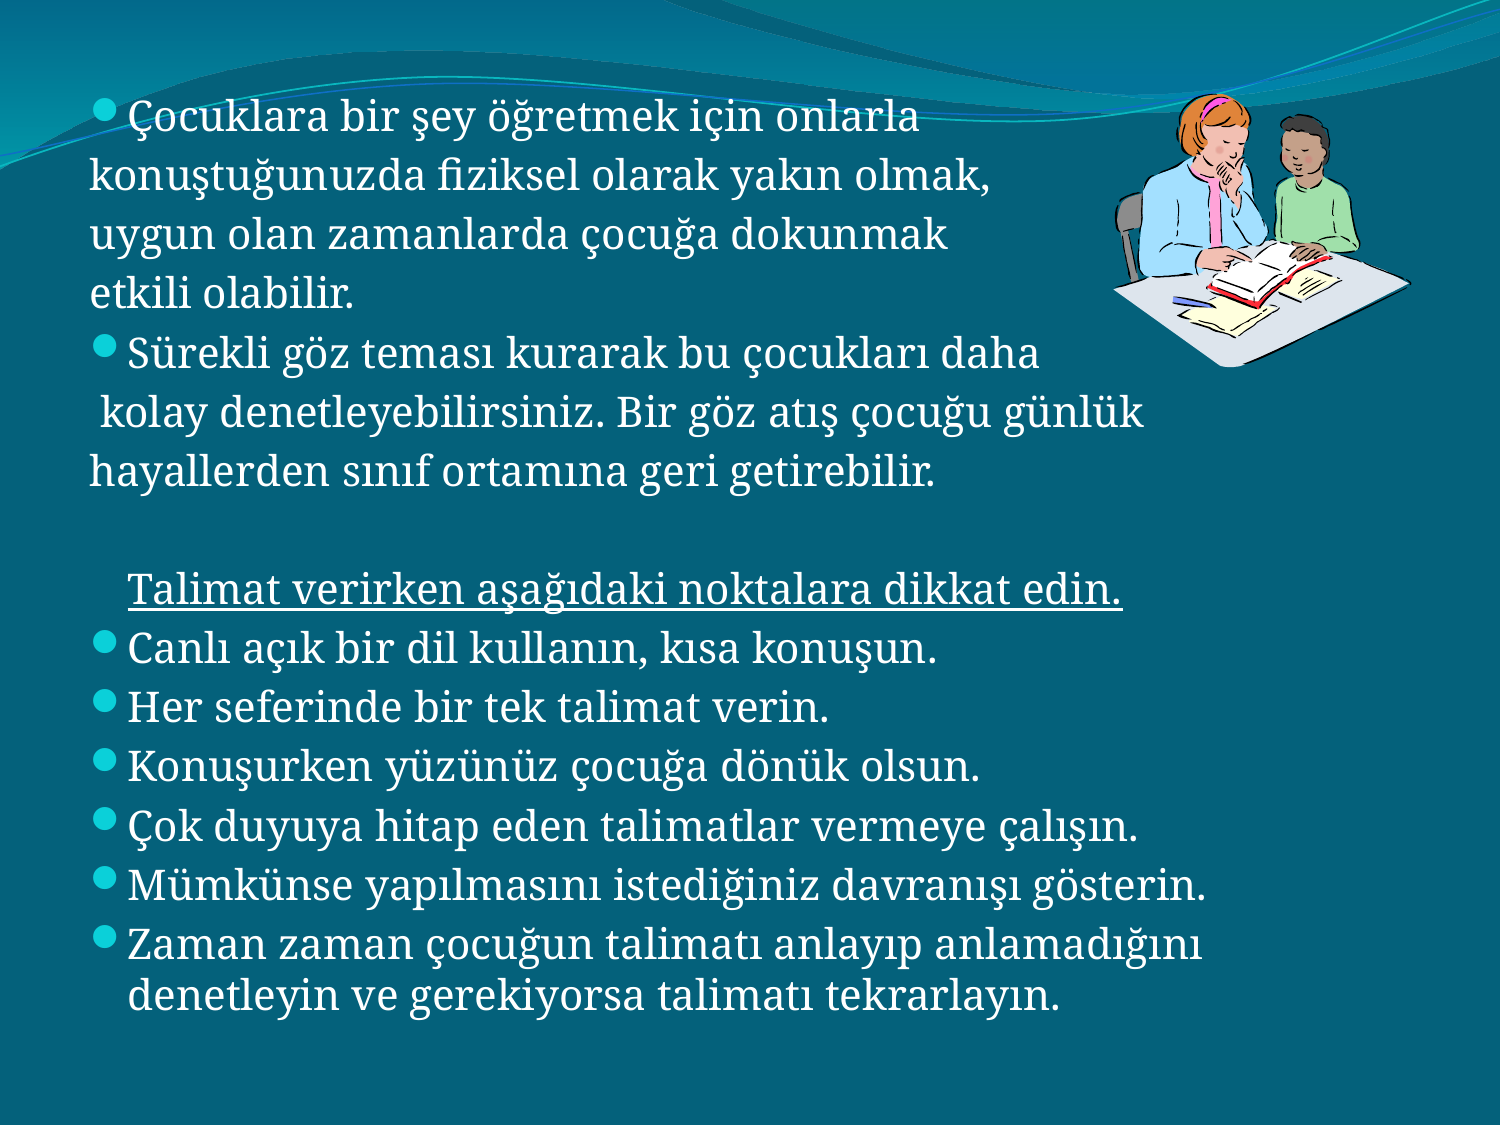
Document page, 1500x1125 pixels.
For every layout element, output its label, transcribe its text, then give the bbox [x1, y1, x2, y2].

title [75, 46, 1425, 55]
picture [1112, 93, 1407, 367]
list Çocuklara bir şey öğretmek için onlarla konuştuğunuzda fiziksel olarak yakın olmak, uygun olan zamanlarda çocuğa dokunmak etkili olabilir. Sürekli göz teması kurarak bu çocukları daha kolay denetleyebilirsiniz. Bir göz atış çocuğu günlük hayallerden sınıf ortamına geri getirebilir. Talimat verirken aşağıdaki noktalara dikkat edin. Canlı açık bir dil kullanın, kısa konuşun. Her seferinde bir tek talimat verin. Konuşurken yüzünüz çocuğa dönük olsun. Çok duyuya hitap eden talimatlar vermeye çalışın. Mümkünse yapılmasını istediğiniz davranışı gösterin. Zaman zaman çocuğun talimatı anlayıp anlamadığını denetleyin ve gerekiyorsa talimatı tekrarlayın. [75, 82, 1425, 1038]
